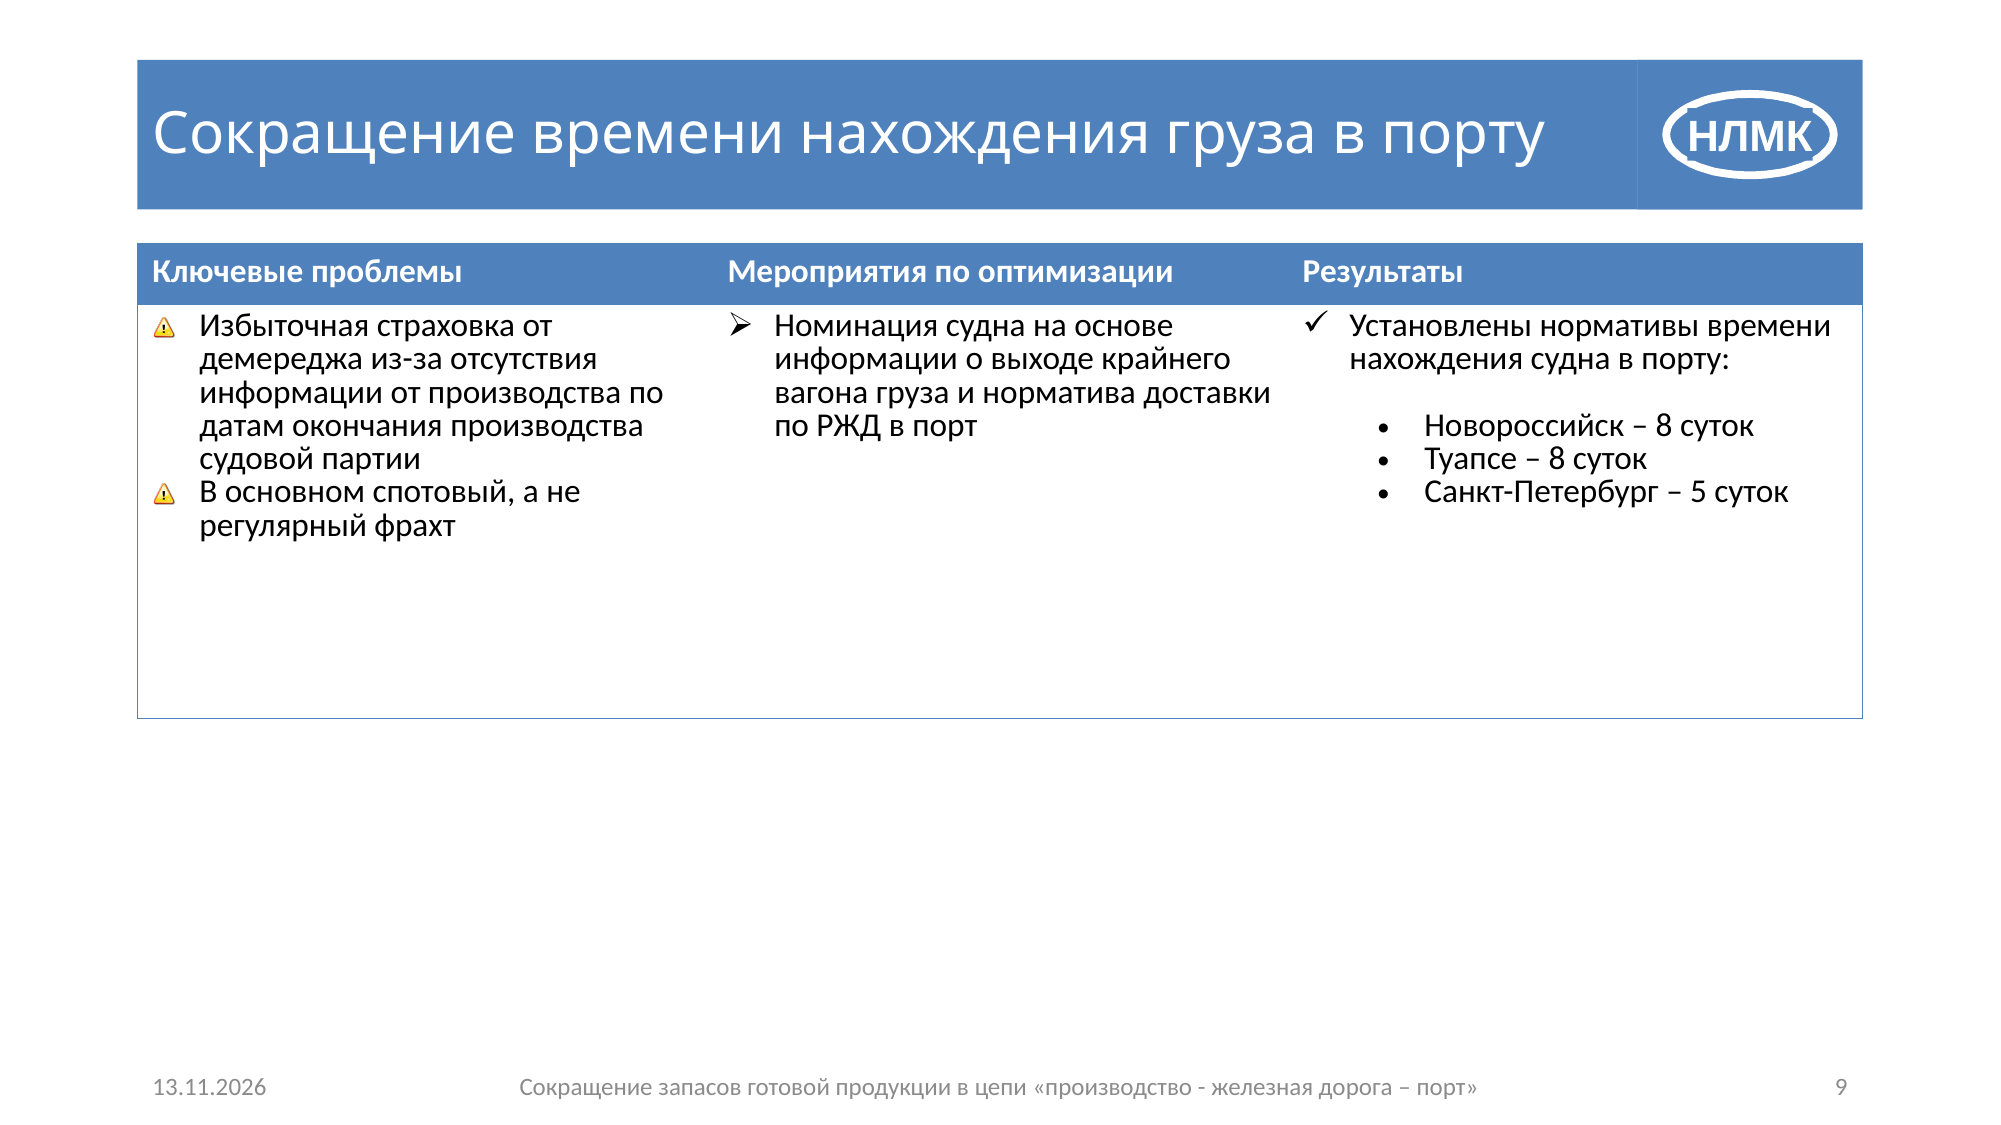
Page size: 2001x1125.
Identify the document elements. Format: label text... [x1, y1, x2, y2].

picture [152, 482, 176, 507]
table_cell Установлены нормативы времени нахождения судна в порту: Новороссийск – 8 суток Туапсе – 8 суток Санкт-Петербург – 5 суток [1287, 305, 1862, 718]
title Сокращение времени нахождения груза в порту [137, 59, 1638, 210]
table_header Ключевые проблемы [138, 244, 712, 304]
footer Сокращение запасов готовой продукции в цепи «производство - железная дорога – порт» [458, 1068, 1412, 1103]
table_header Мероприятия по оптимизации [712, 244, 1287, 304]
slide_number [137, 1068, 458, 1103]
picture [152, 316, 176, 340]
slide_number 9 [1412, 1068, 1863, 1103]
table_cell Избыточная страховка от демереджа из-за отсутствия информации от производства по датам окончания производства судовой партии В основном спотовый, а не регулярный фрахт [138, 305, 712, 718]
table_cell Номинация судна на основе информации о выходе крайнего вагона груза и норматива доставки по РЖД в порт [712, 305, 1287, 718]
table_header Результаты [1287, 244, 1862, 304]
